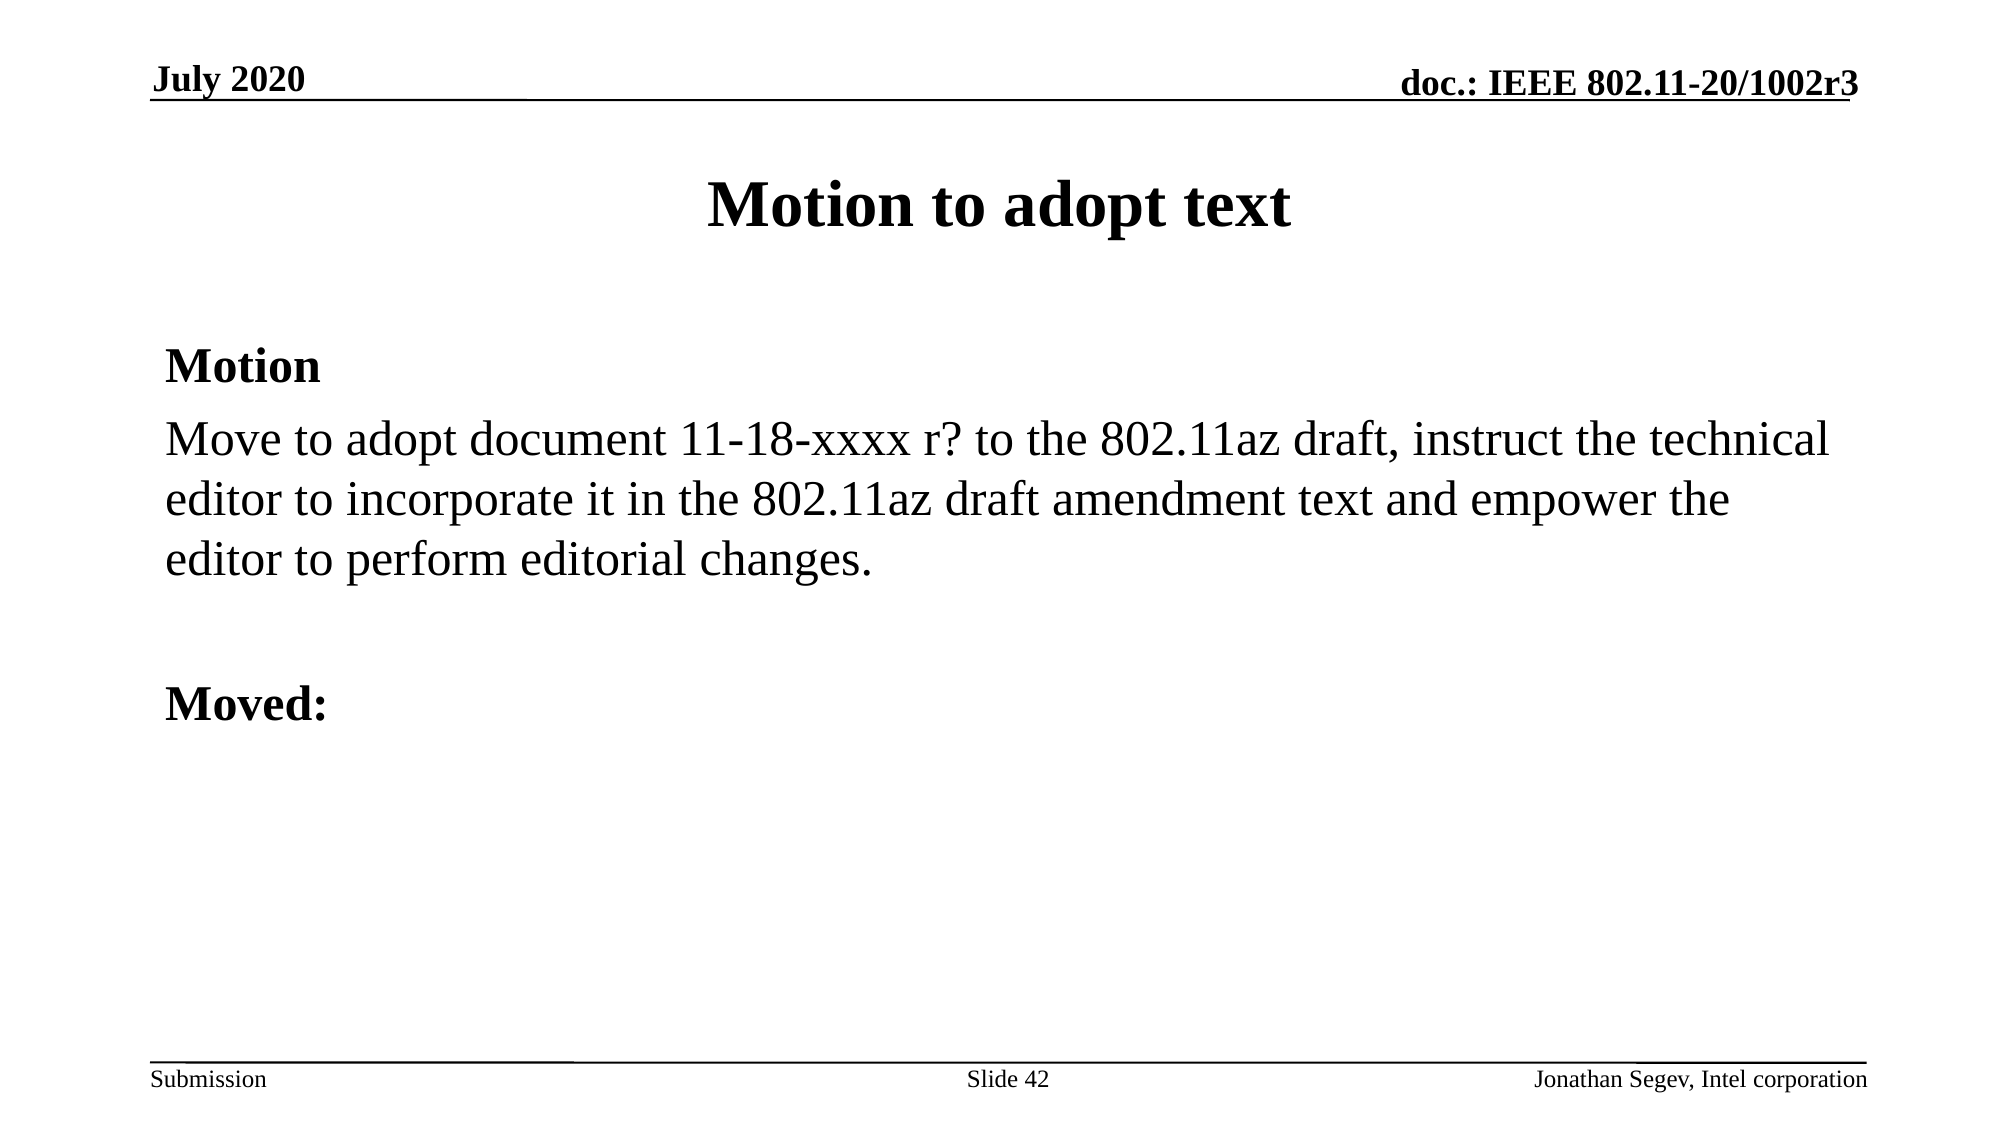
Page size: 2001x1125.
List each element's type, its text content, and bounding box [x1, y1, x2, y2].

title Motion to adopt text [149, 112, 1850, 288]
slide_number Slide 42 [950, 1061, 1067, 1123]
list Motion Move to adopt document 11-18-xxxx r? to the 802.11az draft, instruct the technical editor to incorporate it in the 802.11az draft amendment text and empower the editor to perform editorial changes. Moved: [149, 324, 1850, 1000]
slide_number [152, 54, 563, 100]
footer Jonathan Segev, Intel corporation [1171, 1061, 1869, 1093]
